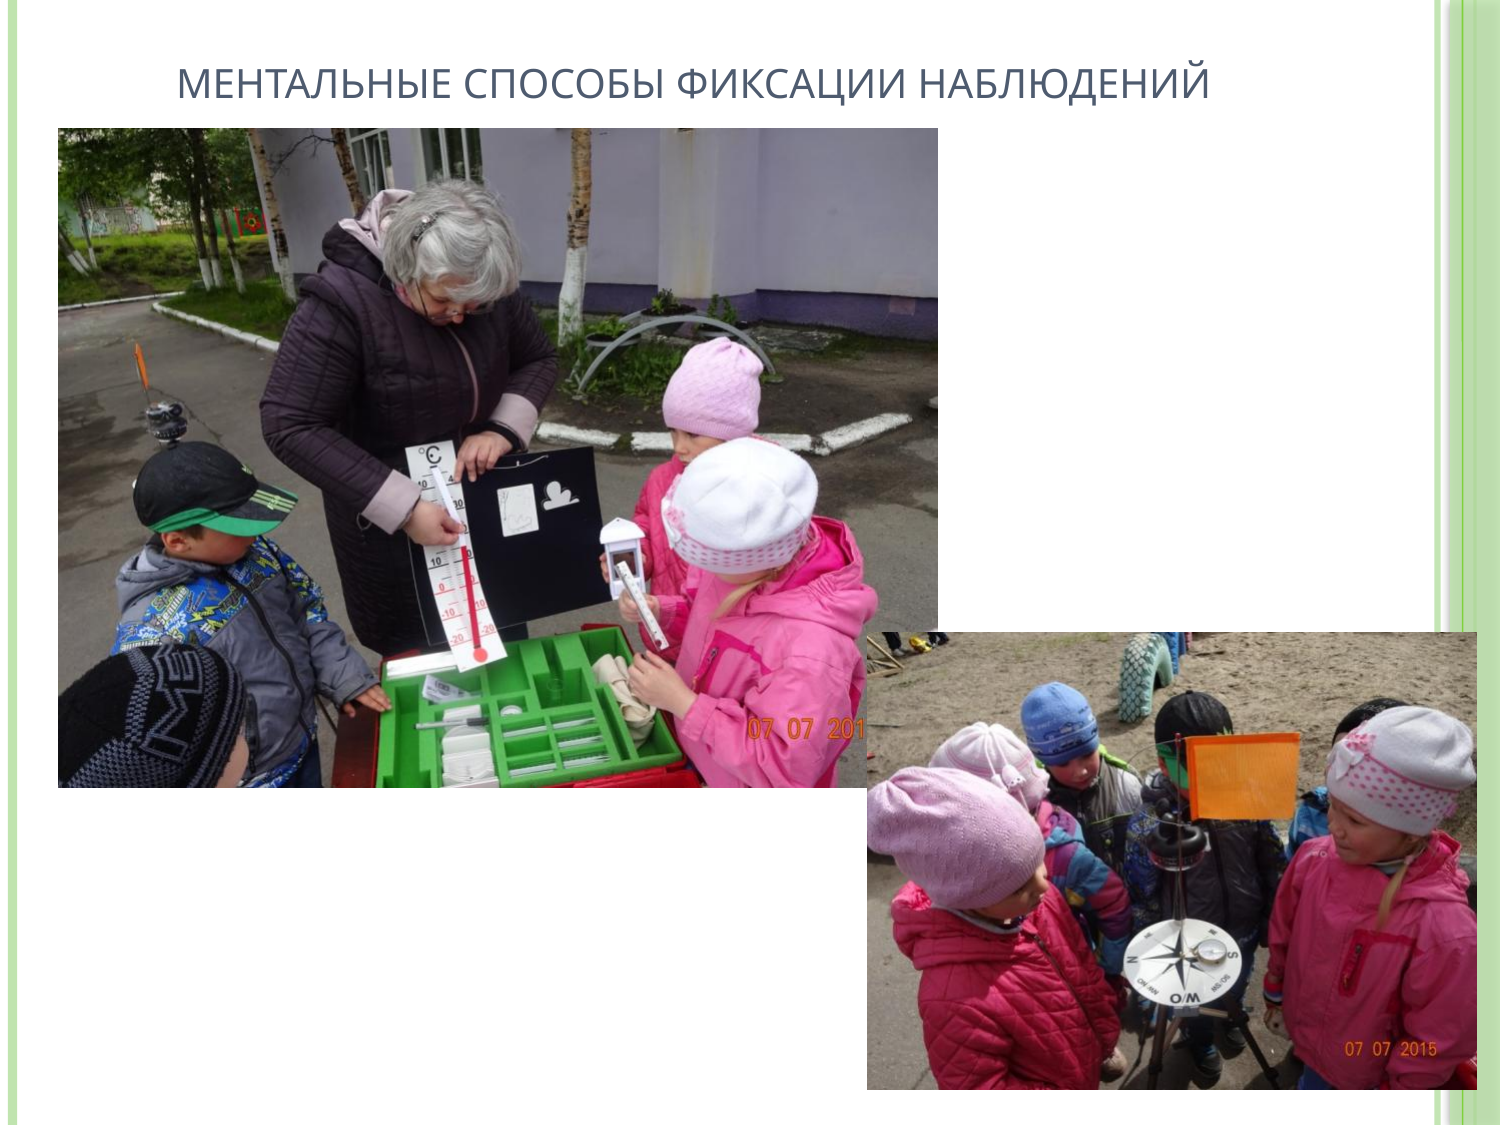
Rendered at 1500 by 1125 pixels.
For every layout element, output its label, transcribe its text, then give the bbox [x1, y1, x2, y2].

title Ментальные способы фиксации наблюдений [82, 35, 1307, 129]
picture [58, 128, 1478, 1091]
